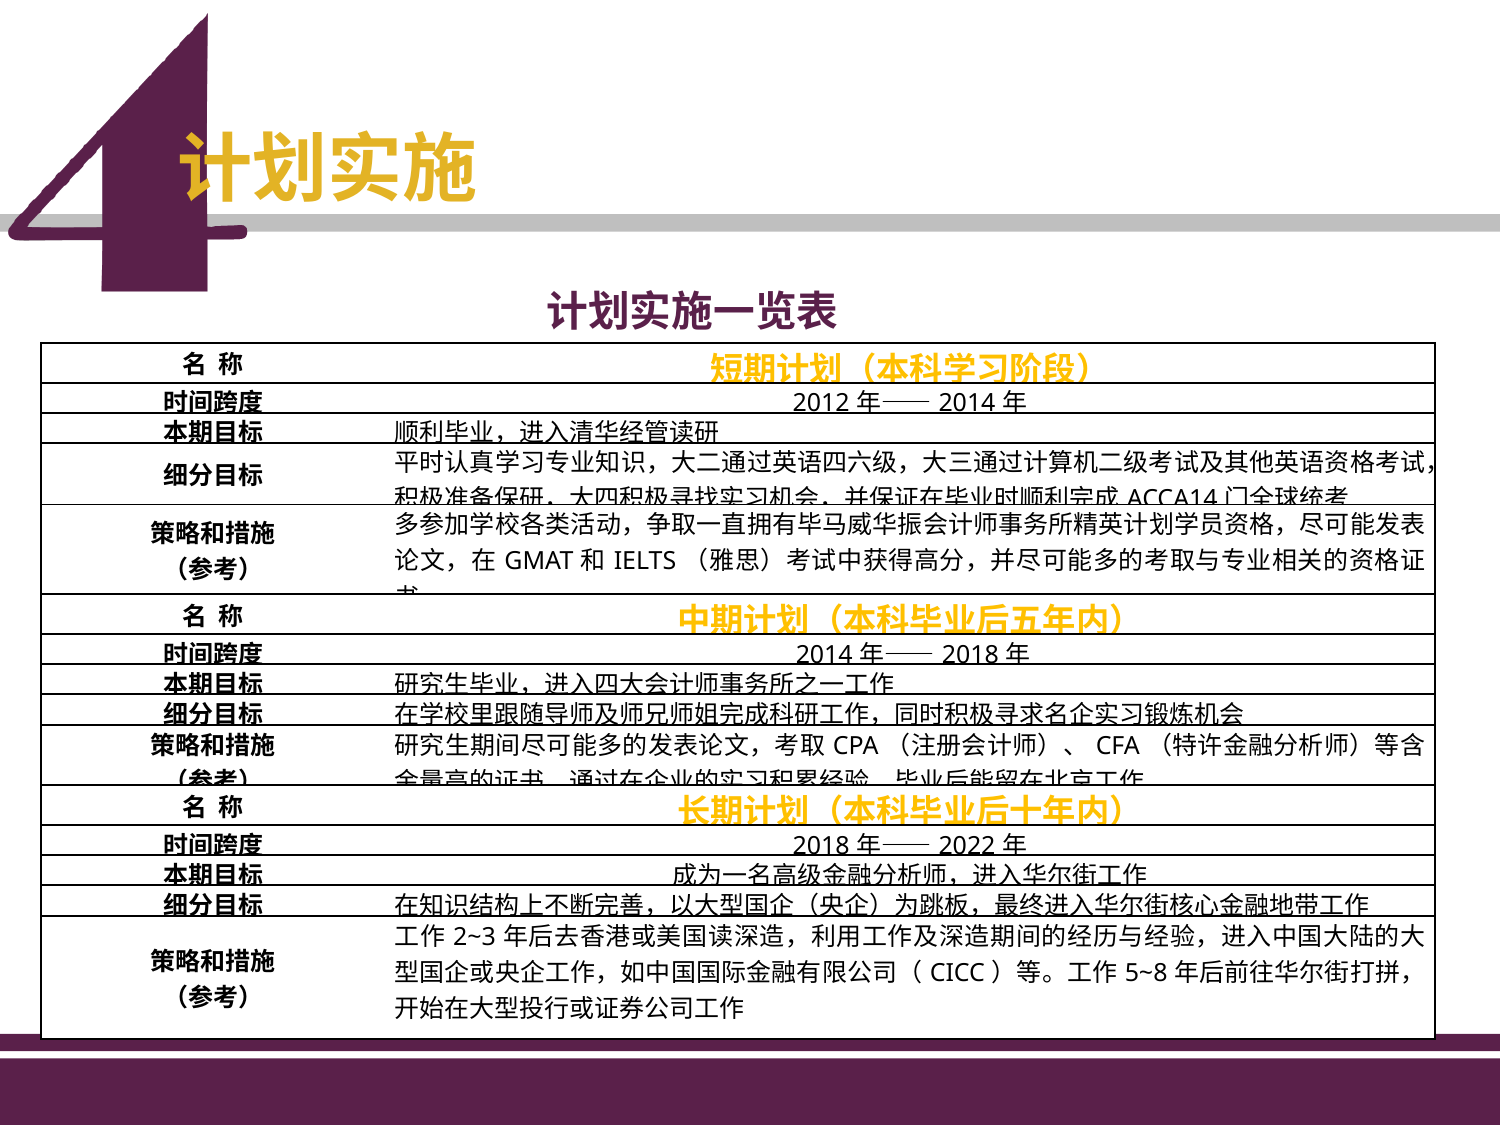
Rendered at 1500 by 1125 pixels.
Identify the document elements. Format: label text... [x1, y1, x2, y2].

table_cell 在学校里跟随导师及师兄师姐完成科研工作，同时积极寻求名企实习锻炼机会 [385, 695, 1434, 724]
table_cell 名 称 [42, 786, 385, 824]
table_cell 2018年——2022年 [385, 826, 1434, 854]
text_box [0, 1032, 1500, 1053]
text_box [262, 212, 1500, 234]
table_cell 细分目标 [42, 695, 385, 724]
table_cell 本期目标 [42, 665, 385, 693]
table_cell 本期目标 [42, 856, 385, 884]
table_cell 策略和措施 （参考） [42, 917, 385, 1038]
table_cell 顺利毕业，进入清华经管读研 [385, 414, 1434, 442]
table_cell 中期计划（本科毕业后五年内） [385, 595, 1434, 633]
table_cell 时间跨度 [42, 635, 385, 663]
table_cell 2014年——2018年 [385, 635, 1434, 663]
table_header 名 称 [42, 344, 385, 382]
table_cell 本期目标 [42, 414, 385, 442]
table_cell 时间跨度 [42, 826, 385, 854]
text_box 计划实施一览表 [531, 277, 854, 343]
text_box [0, 1056, 1500, 1125]
table_cell 平时认真学习专业知识，大二通过英语四六级，大三通过计算机二级考试及其他英语资格考试，积极准备保研，大四积极寻找实习机会，并保证在毕业时顺利完成ACCA14门全球统考 [385, 444, 1434, 504]
table_cell 研究生期间尽可能多的发表论文，考取CPA（注册会计师）、CFA（特许金融分析师）等含金量高的证书。通过在企业的实习积累经验，毕业后能留在北京工作 [385, 726, 1434, 784]
table_cell 在知识结构上不断完善，以大型国企（央企）为跳板，最终进入华尔街核心金融地带工作 [385, 886, 1434, 915]
table_cell 成为一名高级金融分析师，进入华尔街工作 [385, 856, 1434, 884]
text_box 计划实施 [262, 113, 538, 219]
table_cell 工作2~3年后去香港或美国读深造，利用工作及深造期间的经历与经验，进入中国大陆的大型国企或央企工作，如中国国际金融有限公司（CICC）等。工作5~8年后前往华尔街打拼，开始在大型投行或证券公司工作 [385, 917, 1434, 1038]
table_cell 长期计划（本科毕业后十年内） [385, 786, 1434, 824]
table_cell 时间跨度 [42, 384, 385, 412]
table_cell 细分目标 [42, 886, 385, 915]
table_header 短期计划（本科学习阶段） [385, 344, 1434, 382]
table_cell 名 称 [42, 595, 385, 633]
table_cell 细分目标 [42, 444, 385, 504]
table_cell 2012年——2014年 [385, 384, 1434, 412]
table_cell 策略和措施 （参考） [42, 505, 385, 593]
table_cell 研究生毕业，进入四大会计师事务所之一工作 [385, 665, 1434, 693]
table_cell 策略和措施 （参考） [42, 726, 385, 784]
picture [0, 0, 258, 315]
table_cell 多参加学校各类活动，争取一直拥有毕马威华振会计师事务所精英计划学员资格，尽可能发表论文，在GMAT和IELTS（雅思）考试中获得高分，并尽可能多的考取与专业相关的资格证书 [385, 505, 1434, 593]
